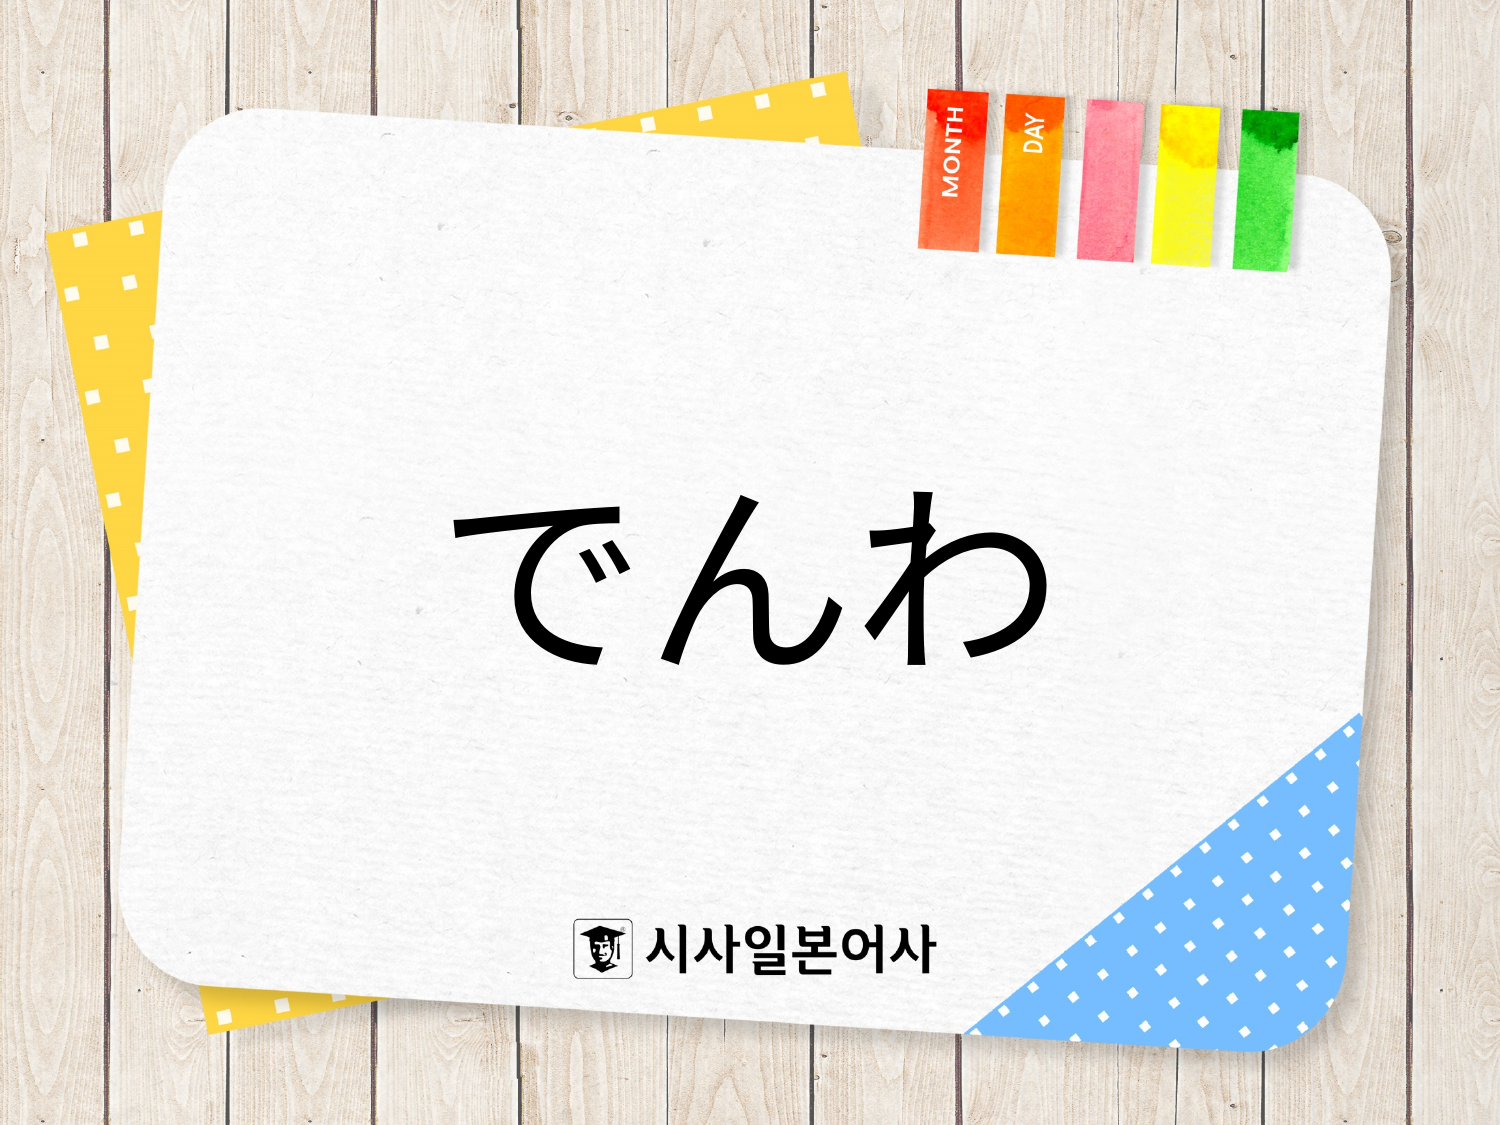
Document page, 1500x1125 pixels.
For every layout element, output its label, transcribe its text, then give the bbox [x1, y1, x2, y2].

title でんわ [75, 338, 1425, 811]
picture [0, 0, 1500, 1125]
